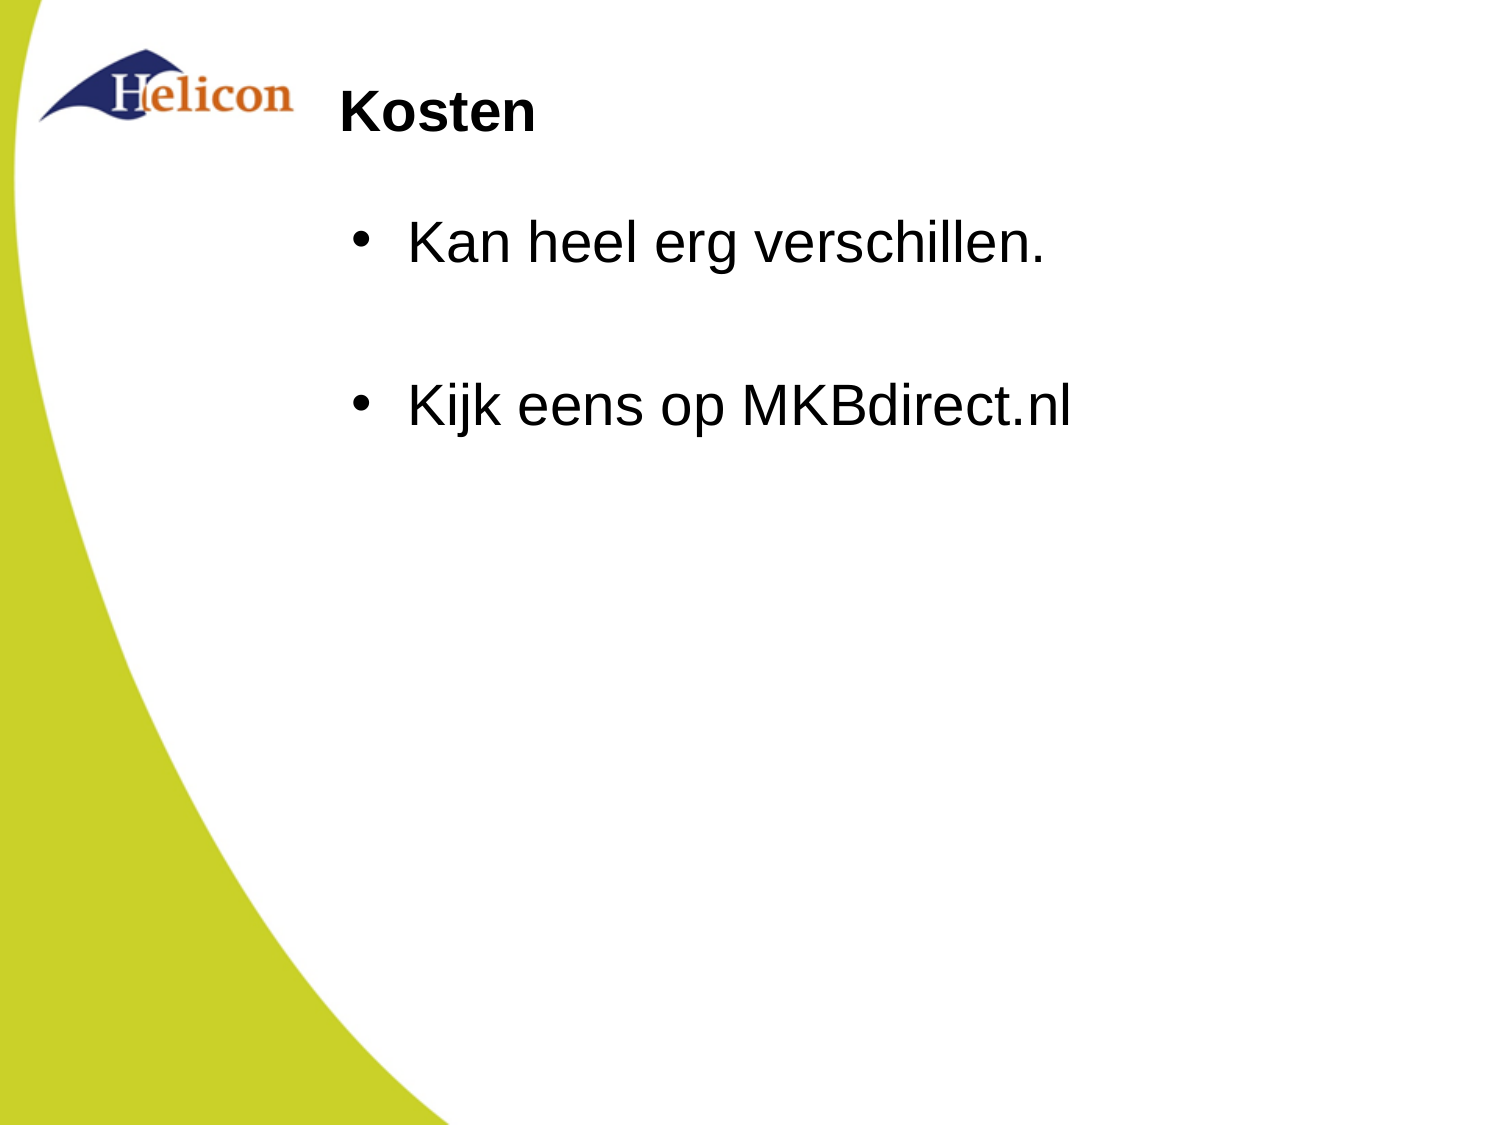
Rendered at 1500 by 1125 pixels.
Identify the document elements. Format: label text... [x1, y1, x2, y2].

picture [0, 0, 1500, 1125]
list Kan heel erg verschillen. Kijk eens op MKBdirect.nl [336, 196, 1425, 1005]
title Kosten [324, 54, 1415, 161]
